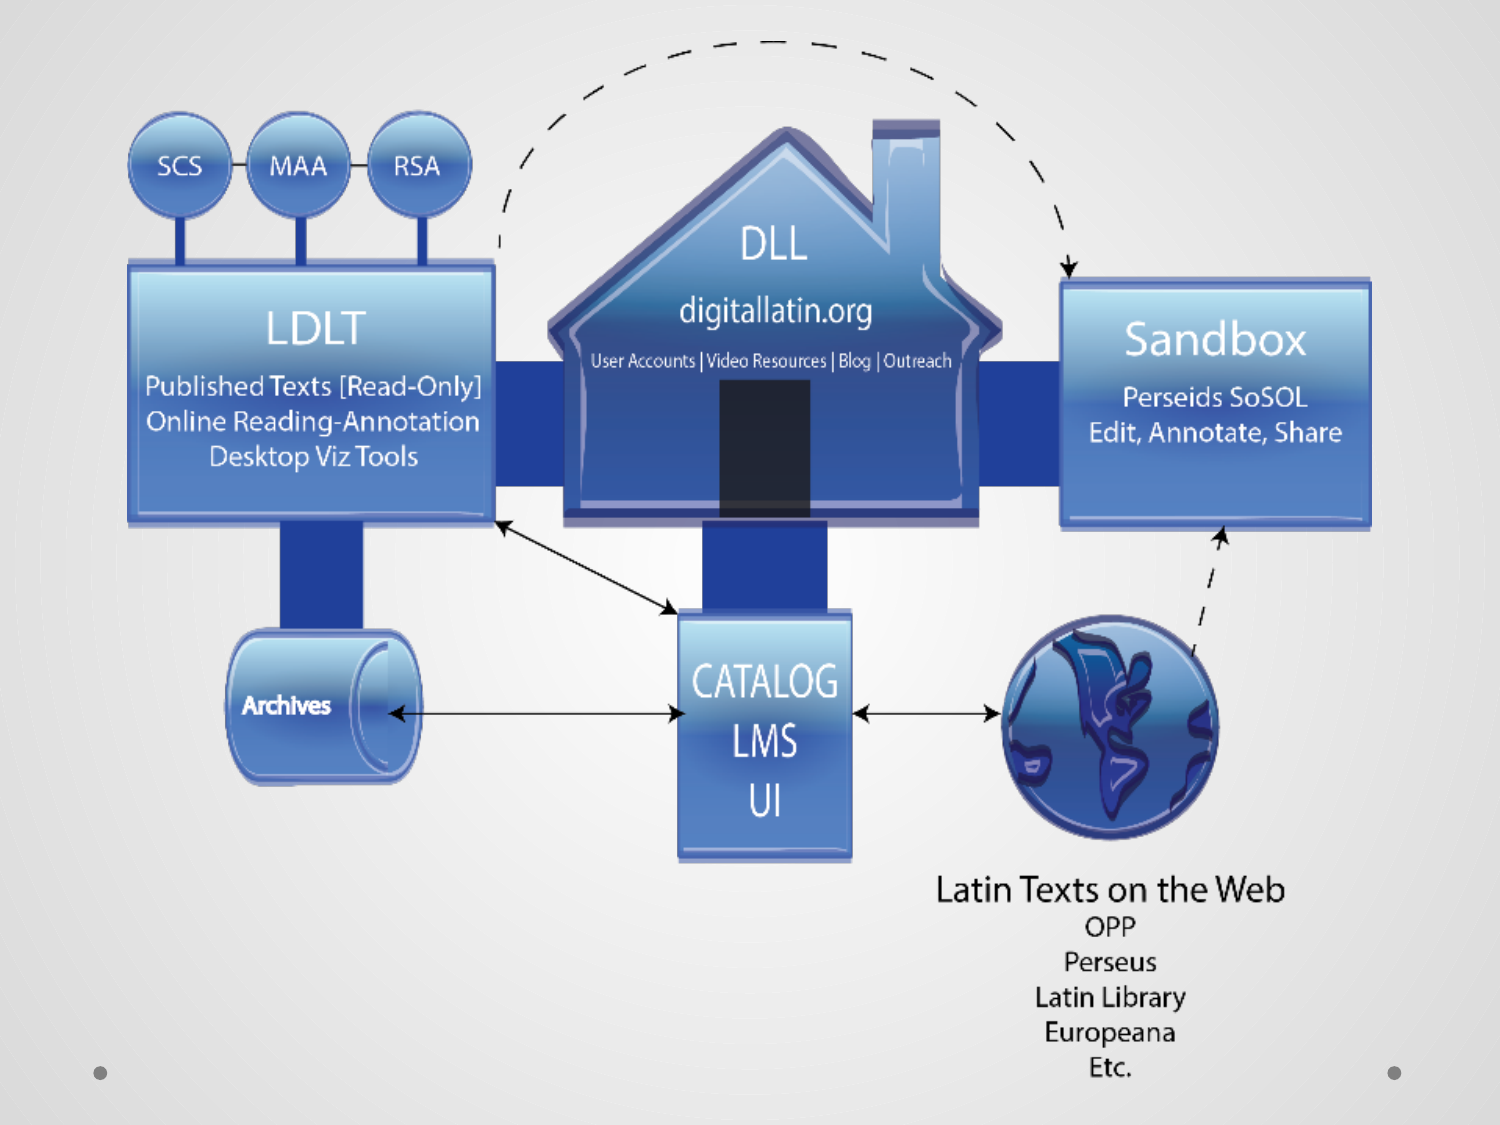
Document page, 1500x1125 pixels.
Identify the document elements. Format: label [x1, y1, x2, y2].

picture [126, 41, 1372, 1085]
